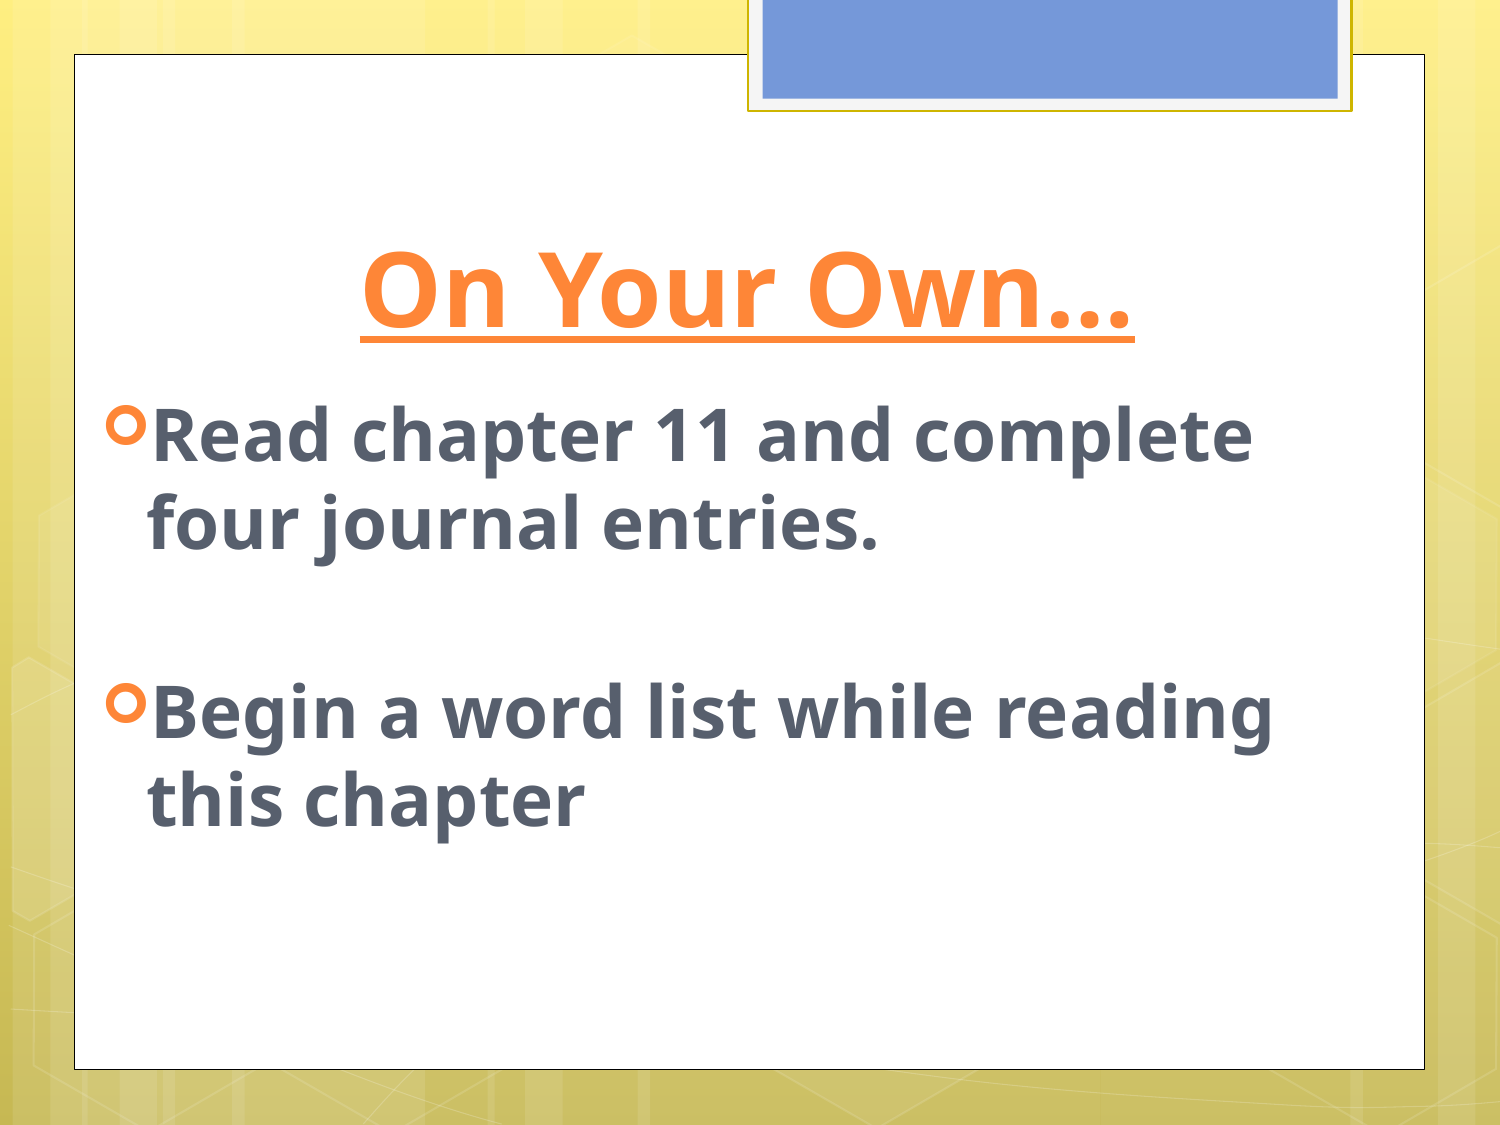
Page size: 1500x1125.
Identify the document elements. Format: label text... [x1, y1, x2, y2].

list Read chapter 11 and complete four journal entries. Begin a word list while reading this chapter [75, 381, 1425, 957]
title On Your Own… [171, 168, 1324, 357]
